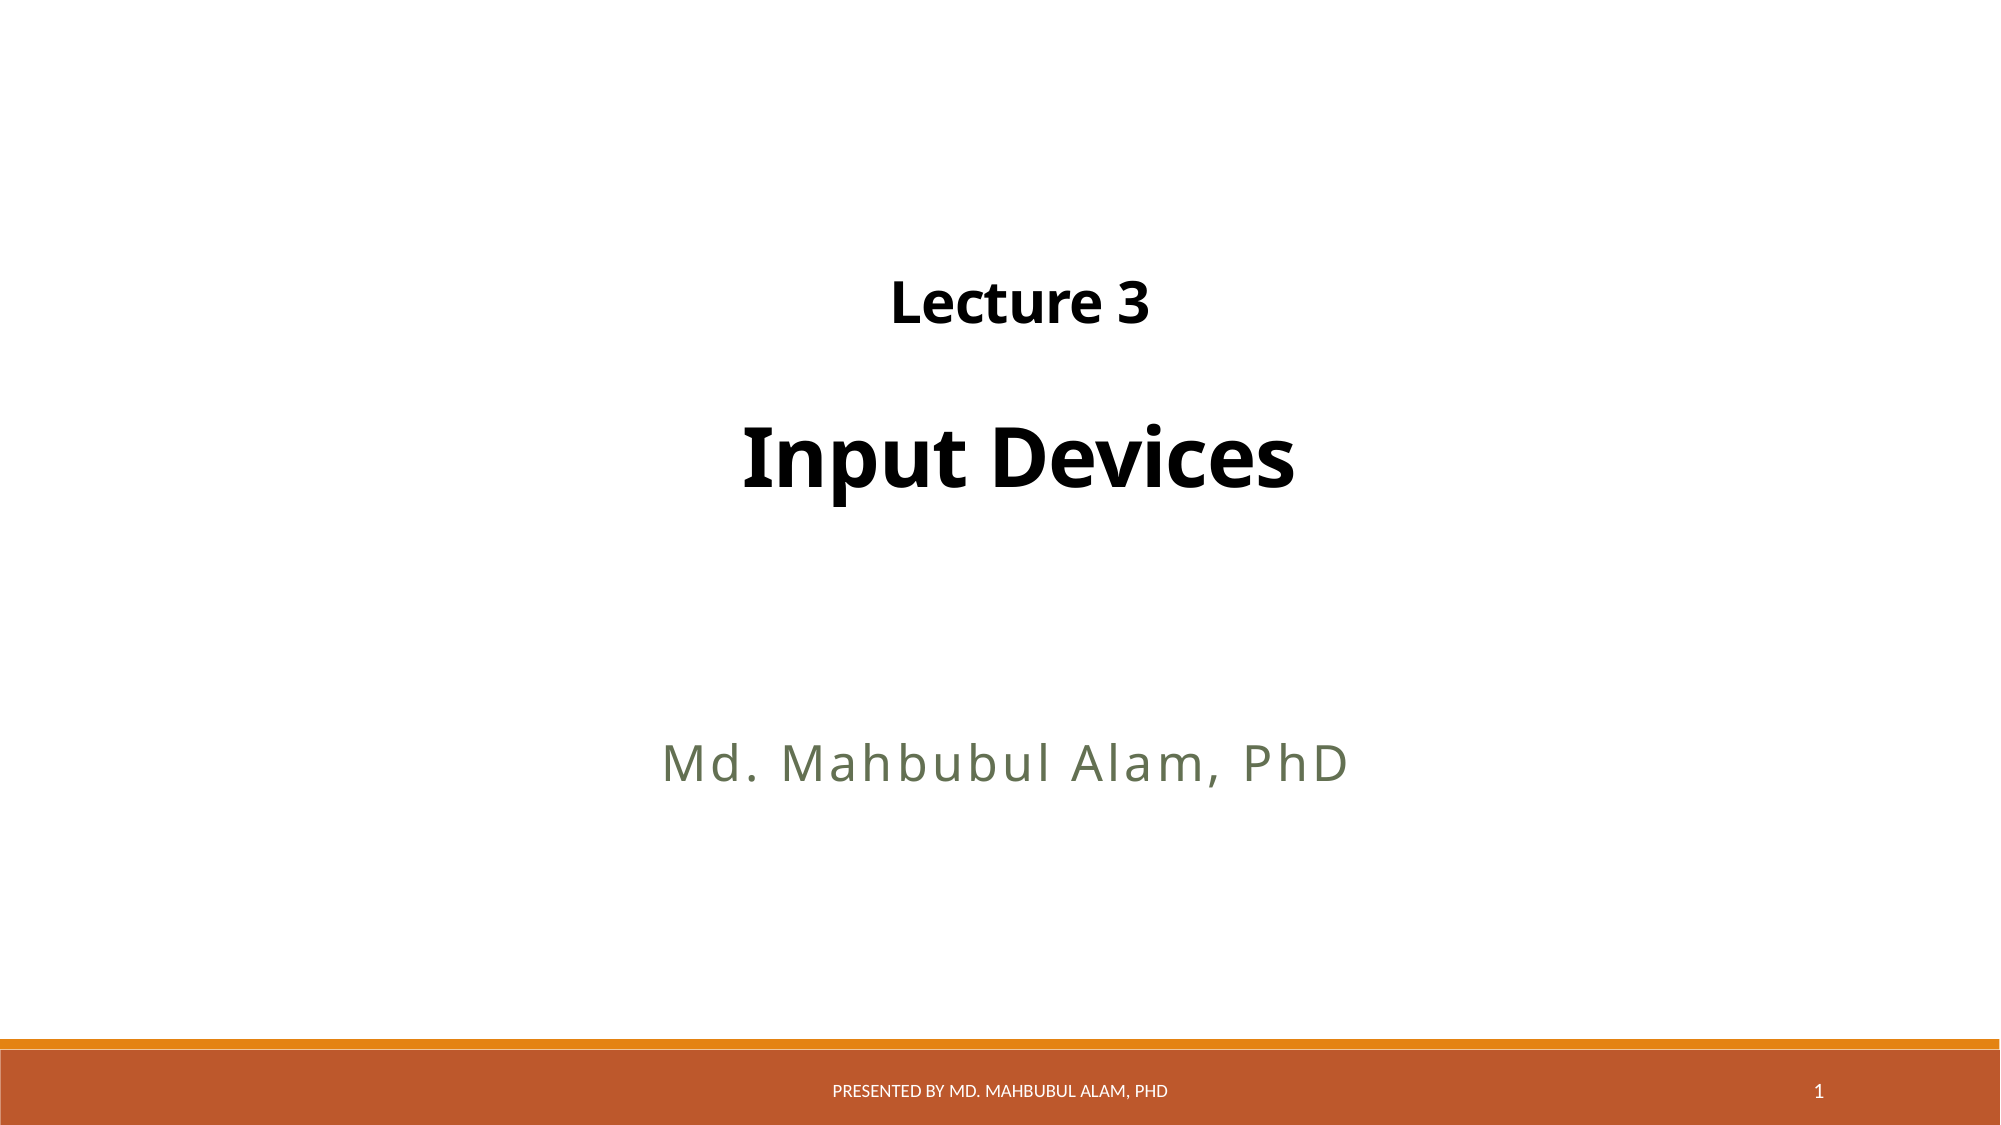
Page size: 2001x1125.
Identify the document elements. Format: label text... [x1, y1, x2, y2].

slide_number 1 [1624, 1059, 1840, 1120]
footer Presented by Md. Mahbubul Alam, PhD [604, 1059, 1396, 1120]
subtitle Md. Mahbubul Alam, PhD [180, 730, 1831, 919]
title Lecture 3 Input Devices [352, 162, 1688, 513]
